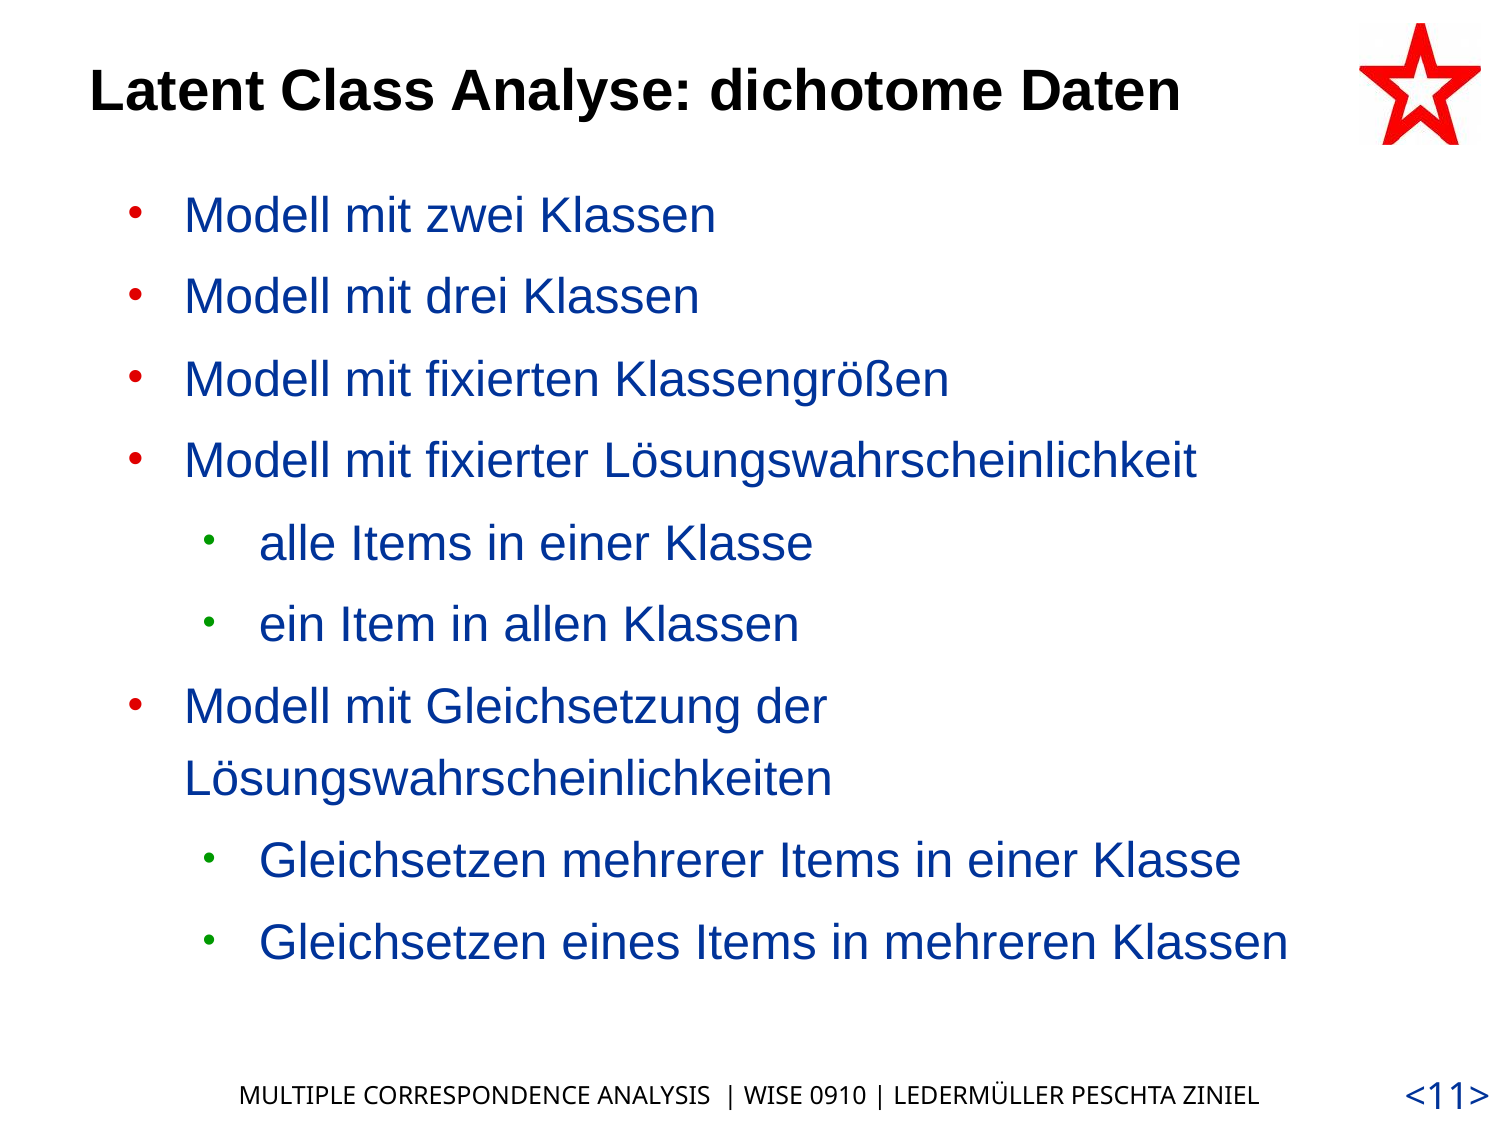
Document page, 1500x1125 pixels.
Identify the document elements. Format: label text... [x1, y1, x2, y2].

title Latent Class Analyse: dichotome Daten [75, 45, 1425, 233]
list Modell mit zwei Klassen Modell mit drei Klassen Modell mit fixierten Klassengrößen Modell mit fixierter Lösungswahrscheinlichkeit alle Items in einer Klasse ein Item in allen Klassen Modell mit Gleichsetzung der Lösungswahrscheinlichkeiten Gleichsetzen mehrerer Items in einer Klasse Gleichsetzen eines Items in mehreren Klassen [112, 162, 1438, 988]
slide_number <11> [1296, 1064, 1500, 1120]
picture [1359, 23, 1481, 145]
